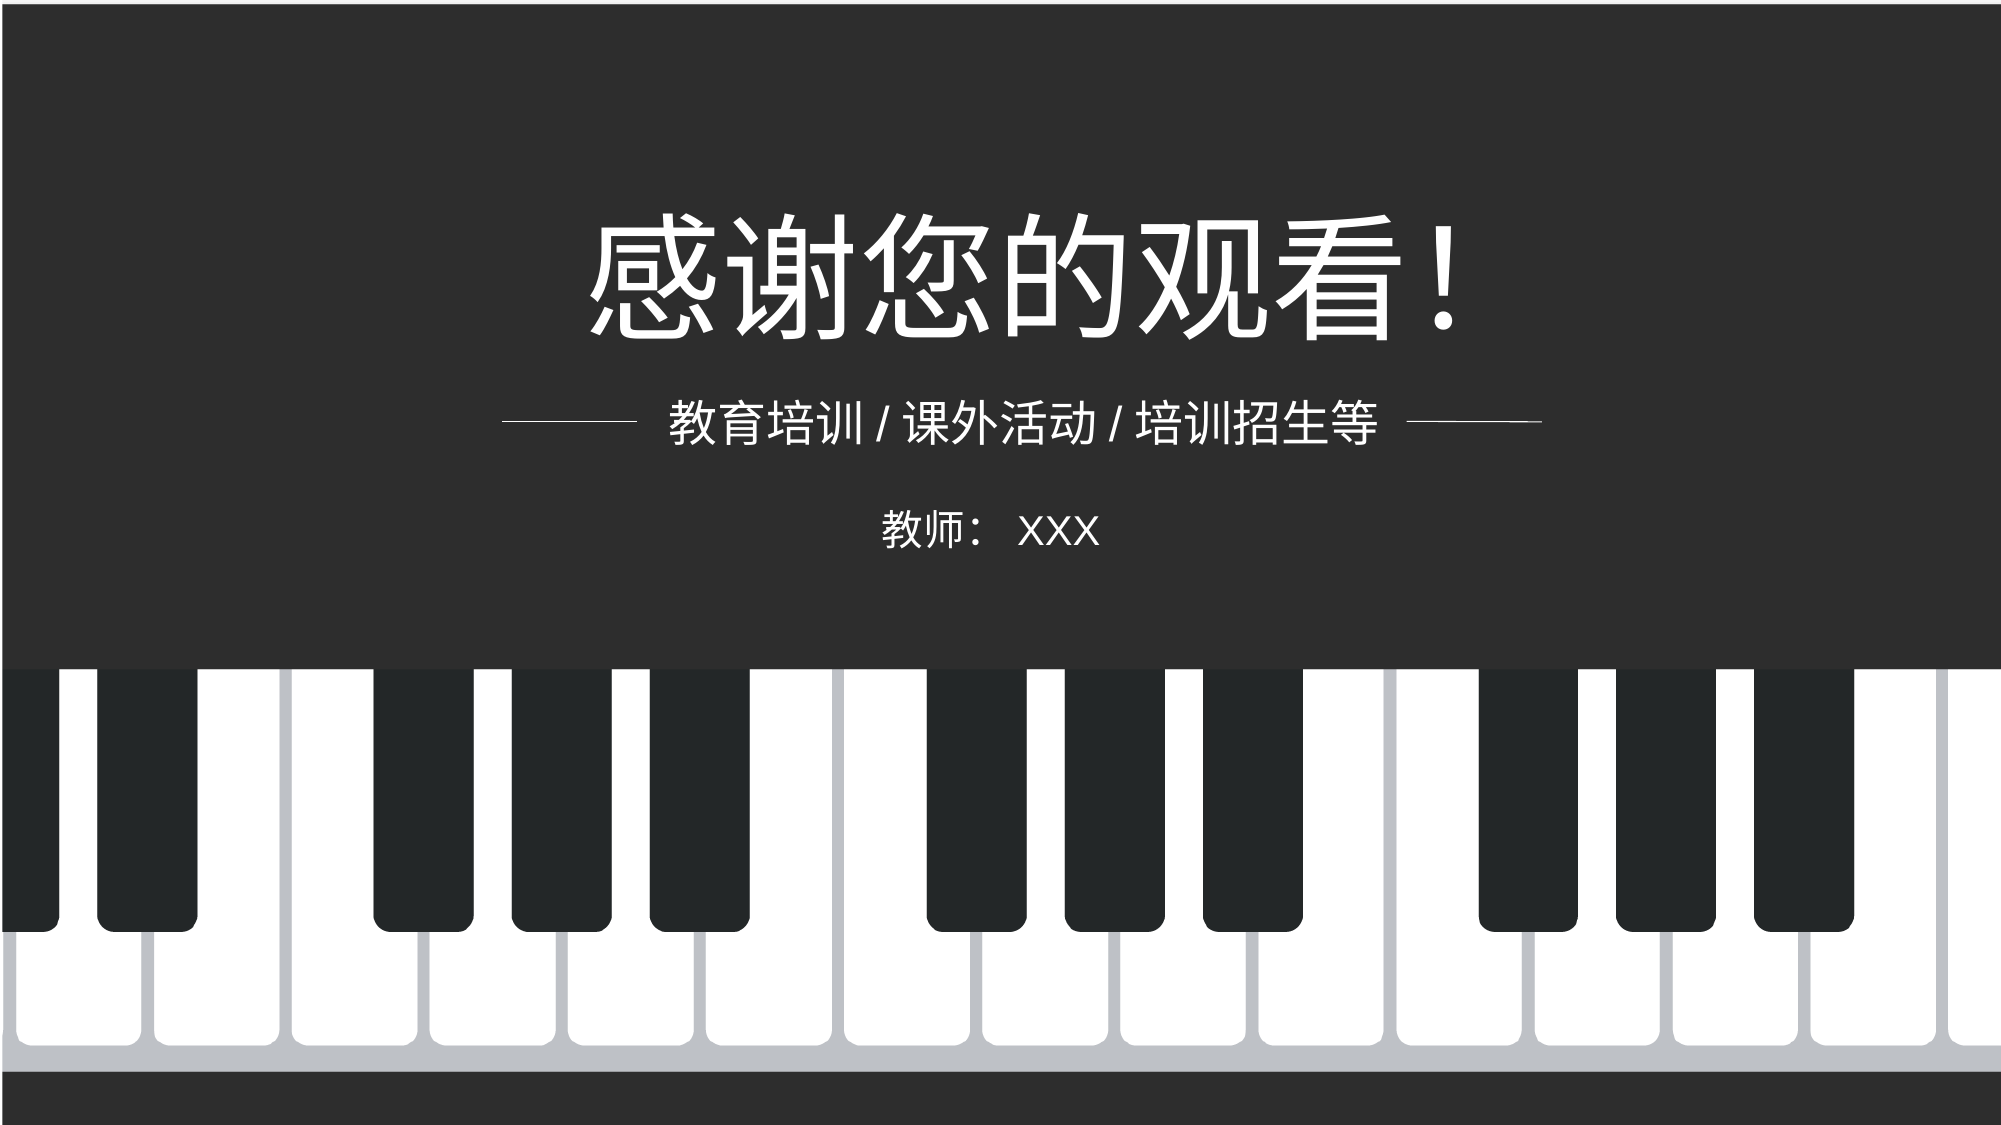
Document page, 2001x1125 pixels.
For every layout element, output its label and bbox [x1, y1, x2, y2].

picture [2, 0, 2001, 1125]
text_box [502, 384, 1542, 459]
